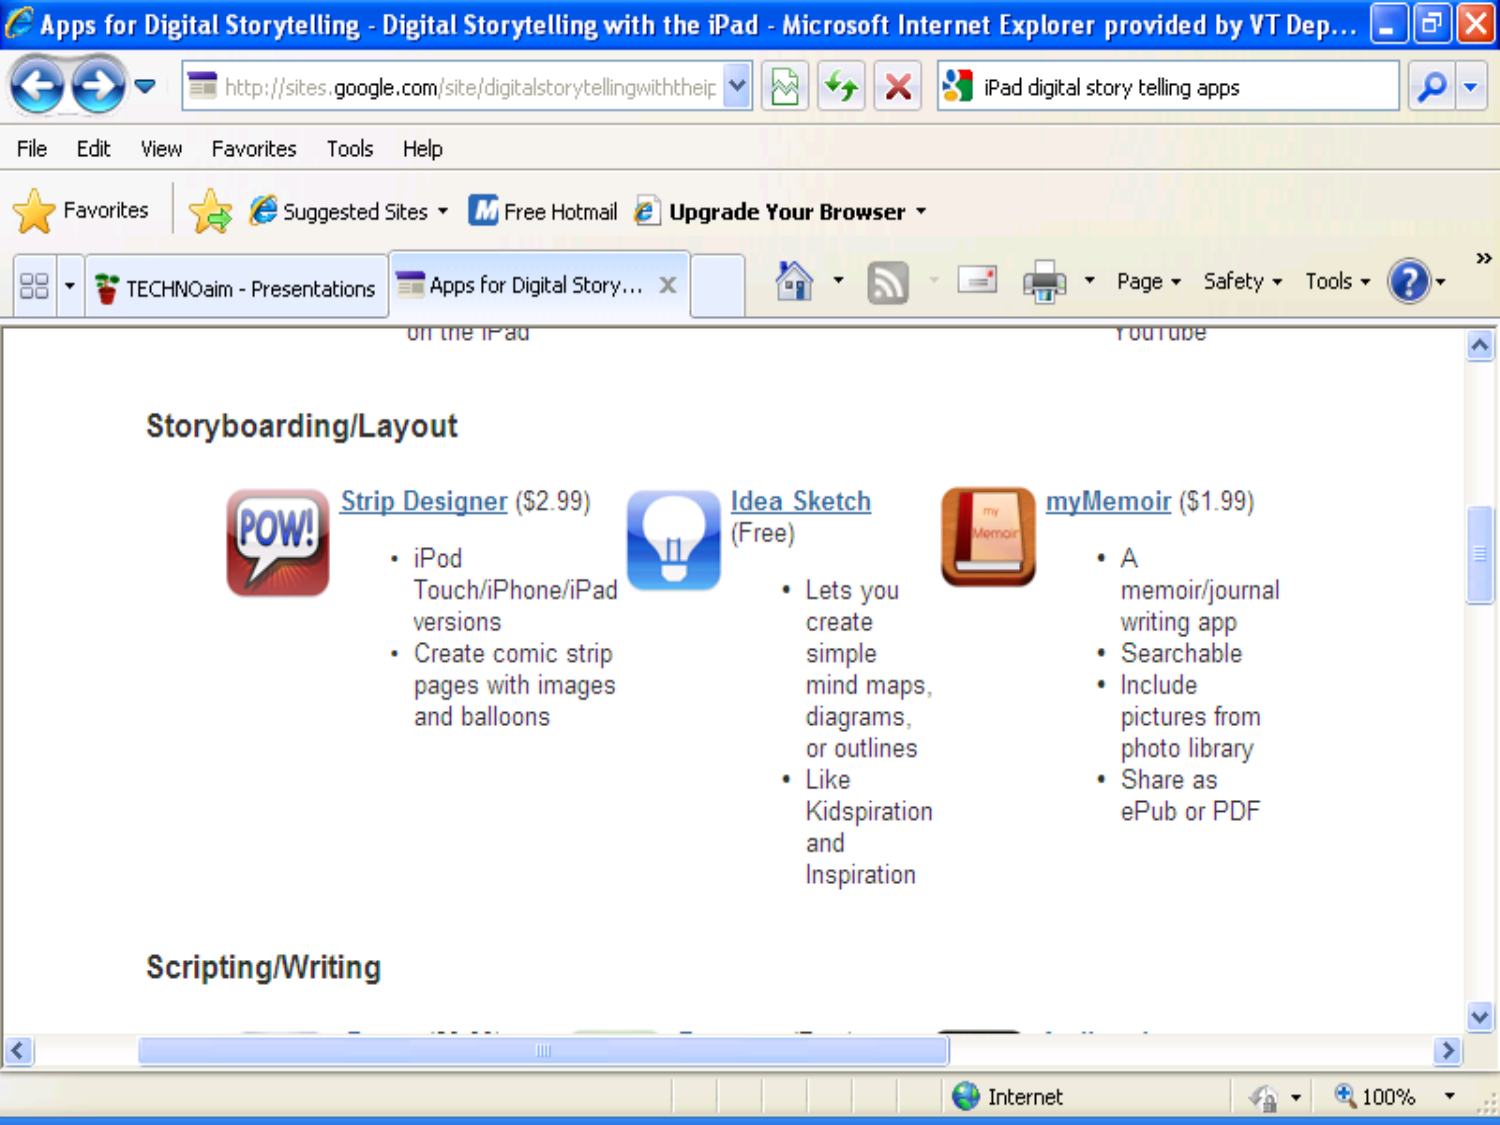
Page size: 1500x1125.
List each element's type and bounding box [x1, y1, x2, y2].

list [0, 0, 1500, 1125]
